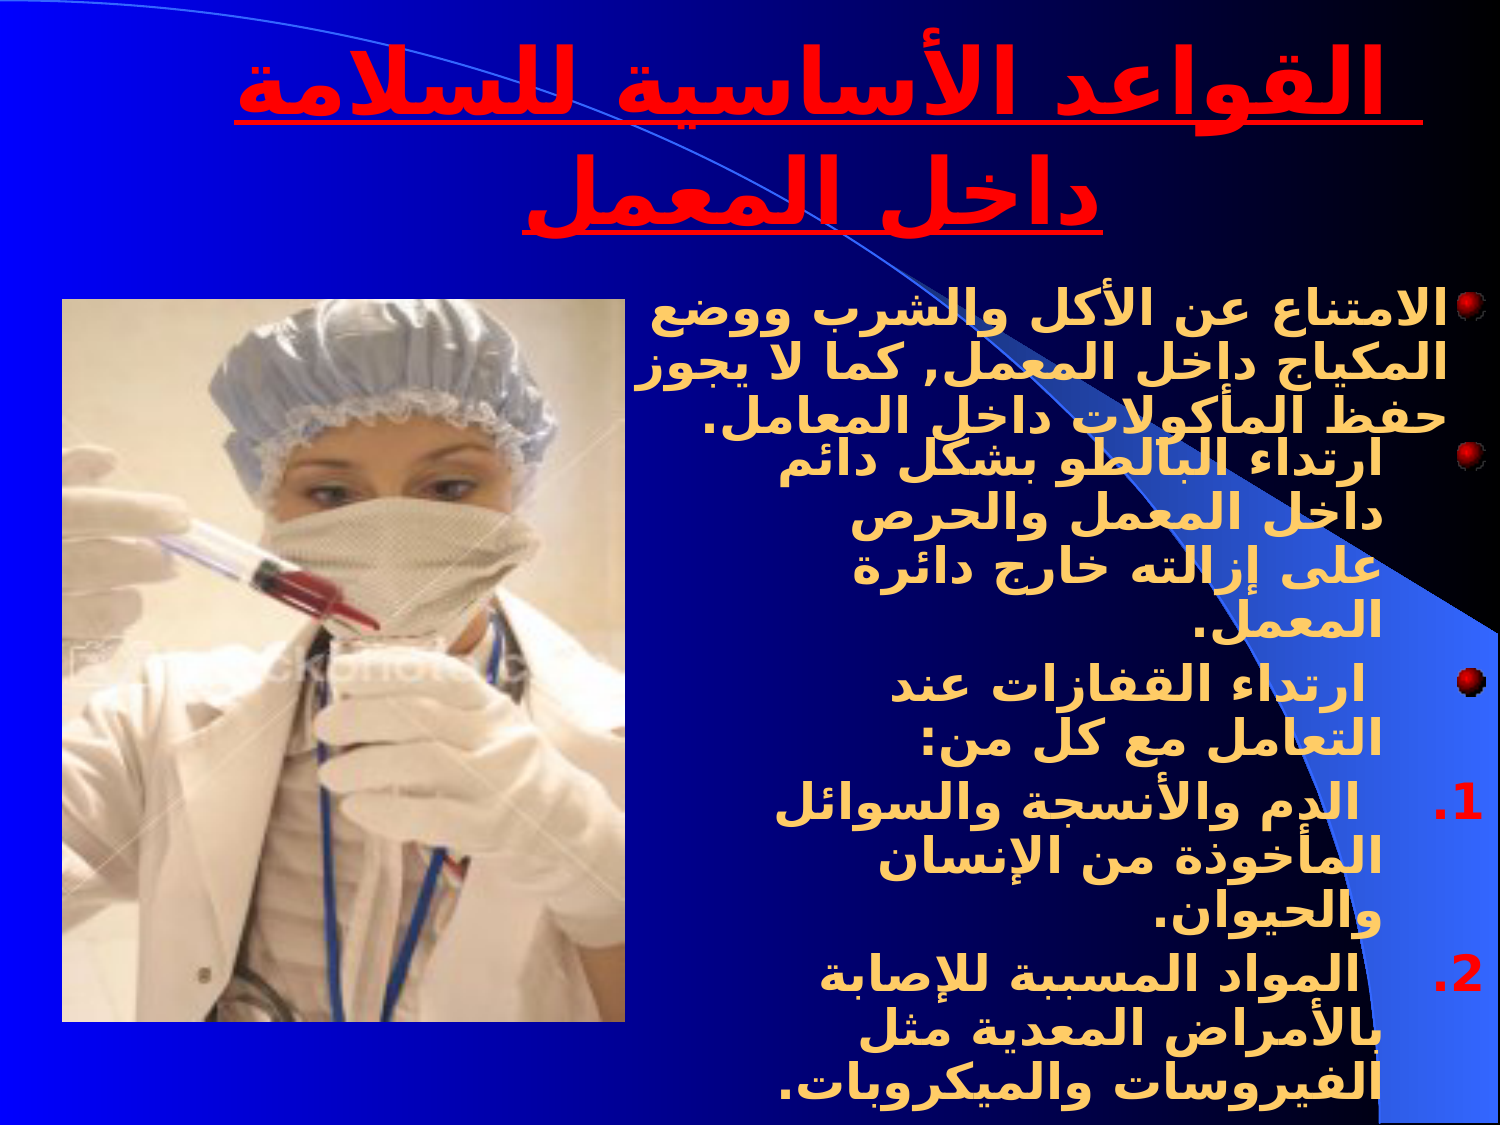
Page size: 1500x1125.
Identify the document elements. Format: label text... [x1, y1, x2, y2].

text_box ارتداء البالطو بشكل دائم داخل المعمل والحرص على إزالته خارج دائرة المعمل. ارتداء القفازات عند التعامل مع كل من: 1. الدم والأنسجة والسوائل المأخوذة من الإنسان والحيوان. 2. المواد المسببة للإصابة بالأمراض المعدية مثل الفيروسات والميكروبات. 3. المواد الكيميائية الخطرة. [725, 537, 1500, 975]
picture [1457, 668, 1486, 697]
text_box القواعد الأساسية للسلامة داخل المعمل [187, 112, 1438, 250]
text_box الامتناع عن الأكل والشرب ووضع المكياج داخل المعمل, كما لا يجوز حفظ المأكولات داخل المعامل. [562, 275, 1500, 537]
picture [1457, 292, 1486, 321]
picture [62, 299, 626, 1023]
